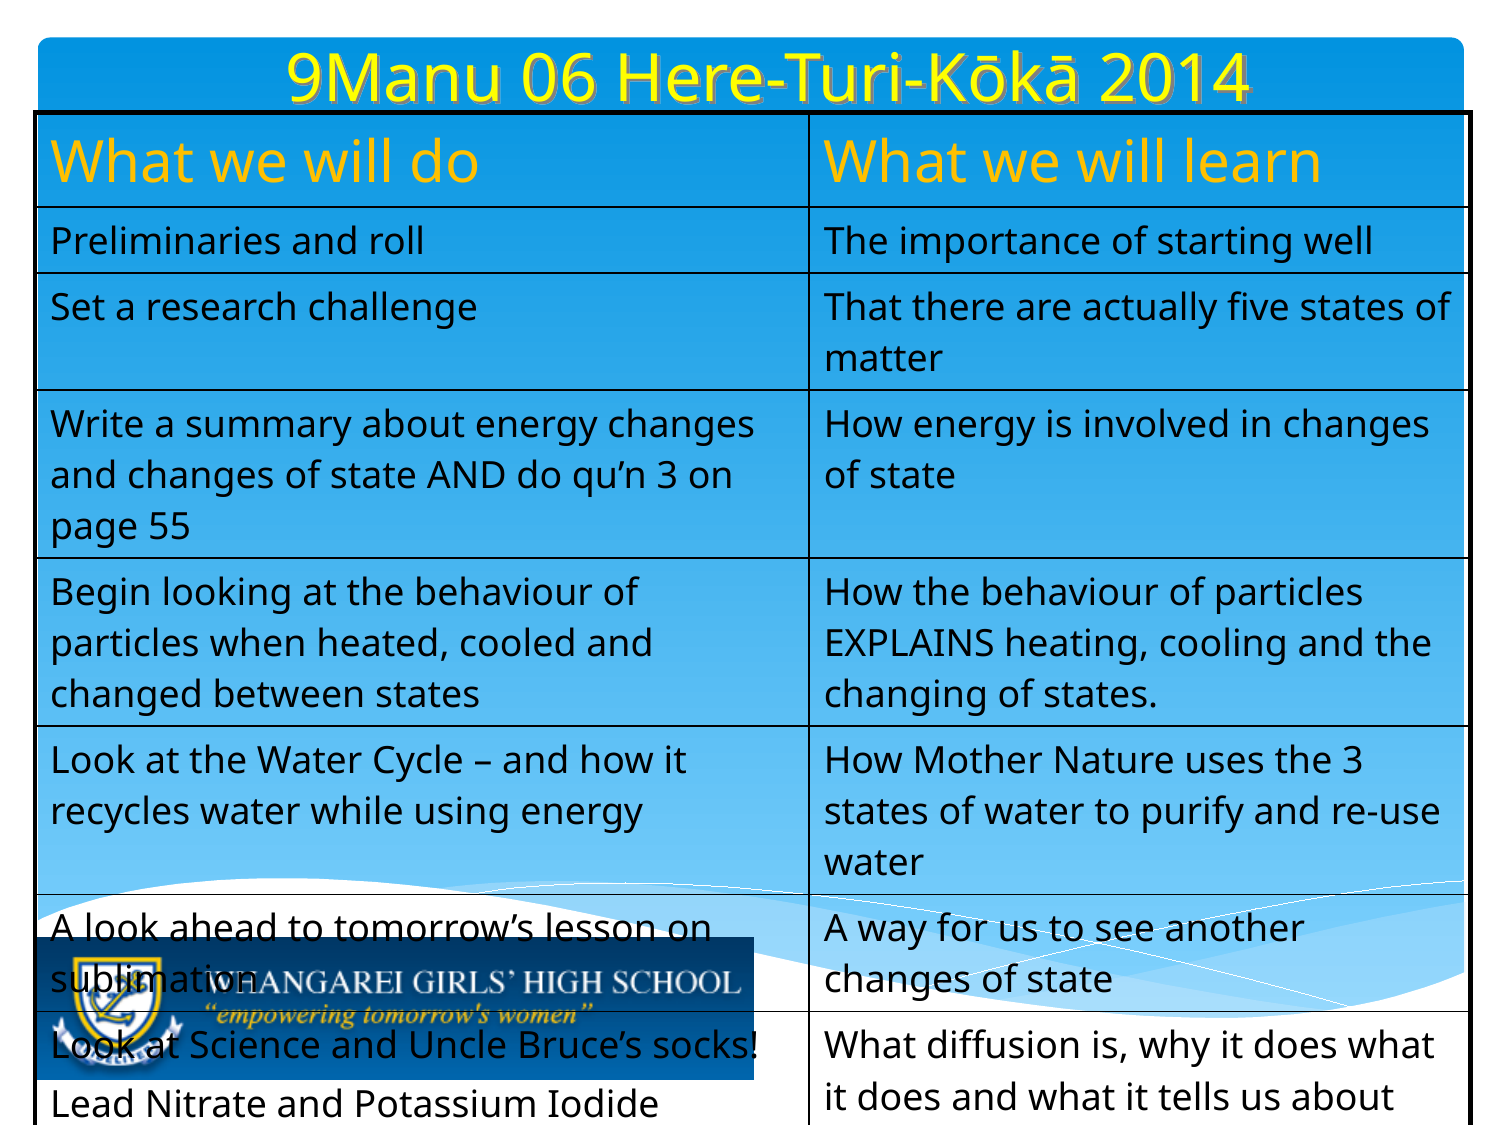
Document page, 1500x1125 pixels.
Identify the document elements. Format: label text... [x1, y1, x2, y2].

table_header What we will do [37, 115, 808, 206]
table_cell How Mother Nature uses the 3 states of water to purify and re-use water [810, 727, 1468, 894]
table_cell How energy is involved in changes of state [810, 391, 1468, 557]
table_cell The importance of starting well [810, 208, 1468, 272]
table_header What we will learn [810, 115, 1468, 206]
text_box 9Manu 06 Here-Turi-Kōkā 2014 [162, 24, 1375, 110]
table_cell That there are actually five states of matter [810, 274, 1468, 389]
table_cell Set a research challenge [37, 274, 808, 389]
table_cell A look ahead to tomorrow’s lesson on sublimation [37, 895, 808, 1011]
table_cell Write a summary about energy changes and changes of state AND do qu’n 3 on page 55 [37, 391, 808, 557]
table_cell Preliminaries and roll [37, 208, 808, 272]
table_cell A way for us to see another changes of state [810, 895, 1468, 1011]
table_cell Look at Science and Uncle Bruce’s socks! Lead Nitrate and Potassium Iodide [37, 1012, 808, 1125]
picture [37, 937, 754, 1080]
table_cell Begin looking at the behaviour of particles when heated, cooled and changed between states [37, 559, 808, 725]
table_cell How the behaviour of particles EXPLAINS heating, cooling and the changing of states. [810, 559, 1468, 725]
table_cell What diffusion is, why it does what it does and what it tells us about particles, Diffusion in both gases and liquids [810, 1012, 1468, 1125]
table_cell Look at the Water Cycle – and how it recycles water while using energy [37, 727, 808, 894]
